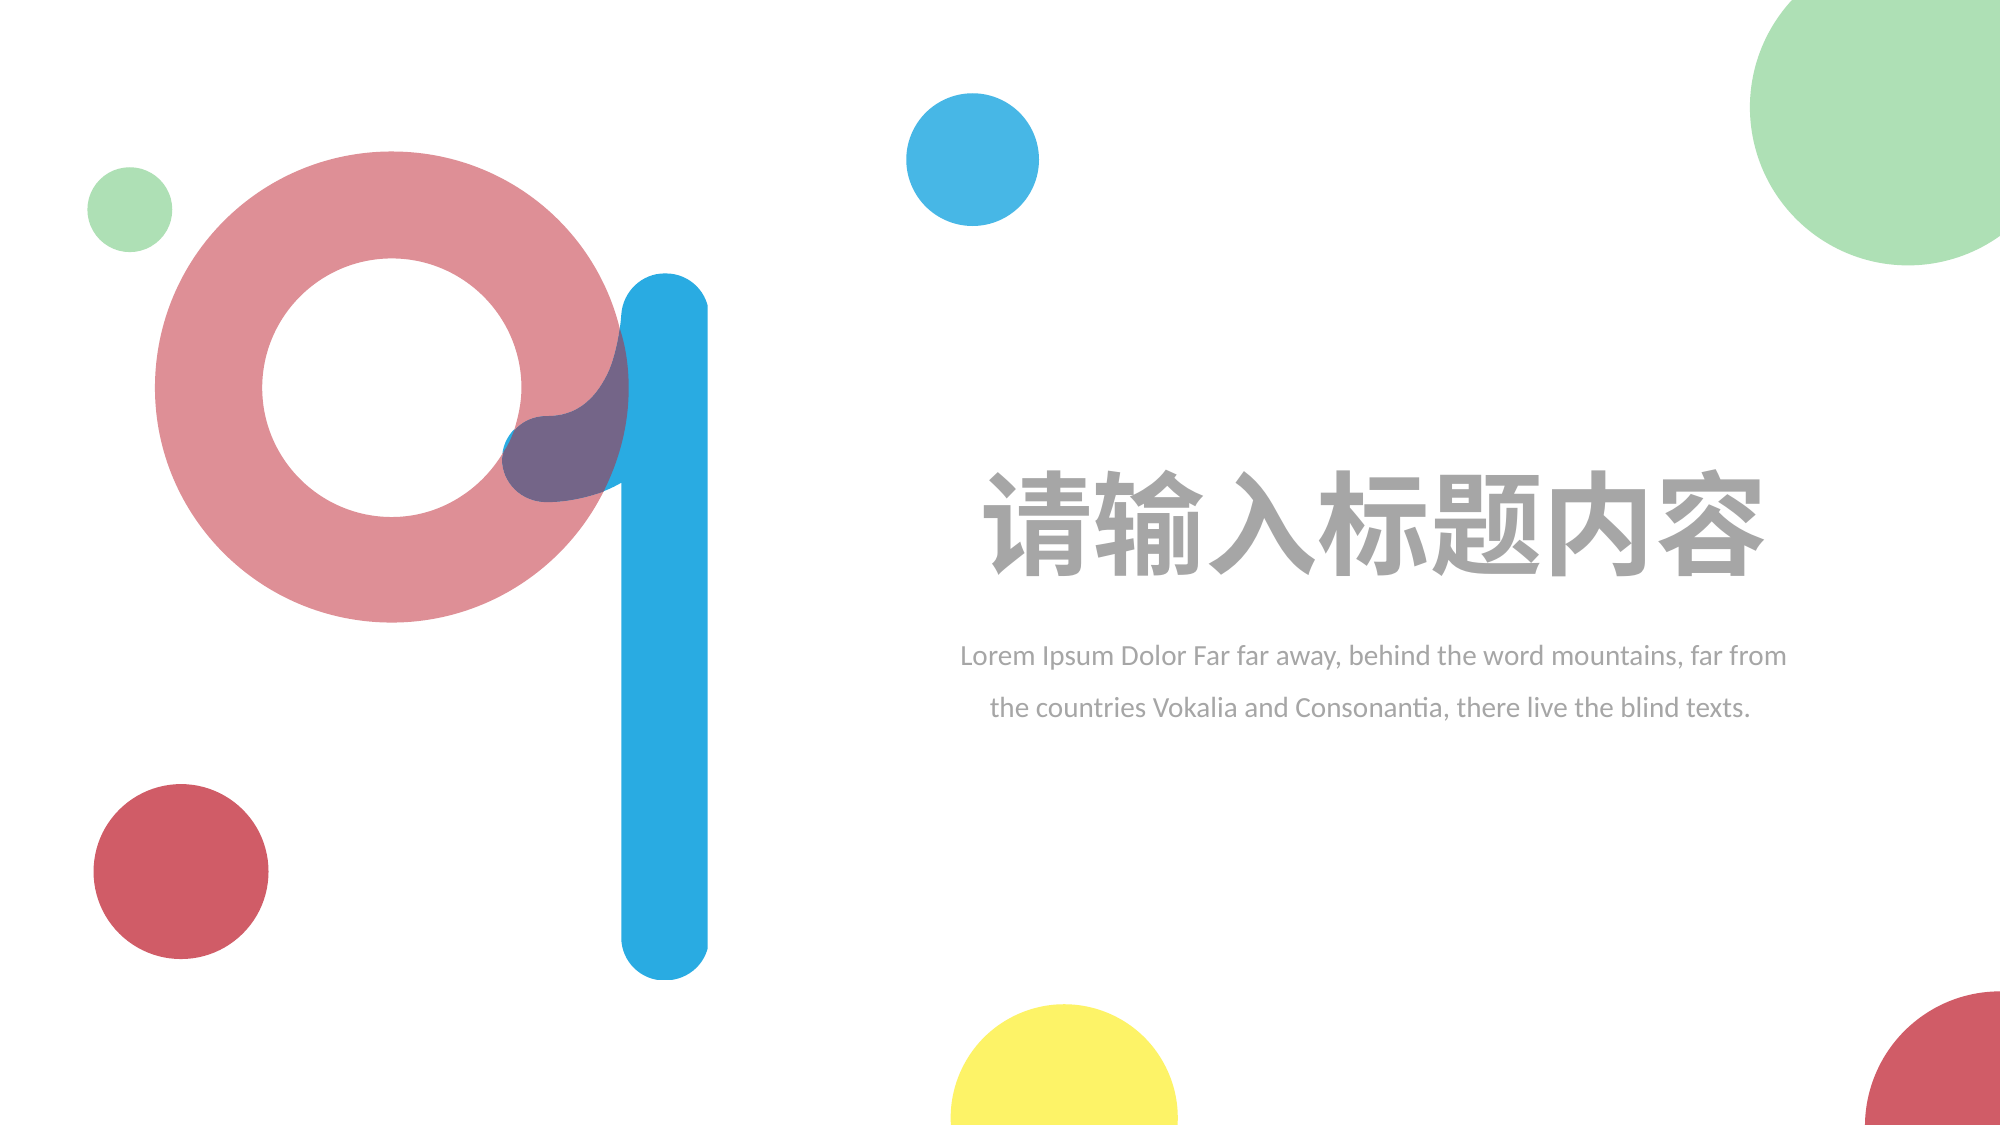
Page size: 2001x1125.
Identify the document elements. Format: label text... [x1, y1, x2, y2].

text_box [1748, 0, 2000, 267]
text_box [86, 166, 153, 254]
text_box Lorem Ipsum Dolor Far far away, behind the word mountains, far from the countries Vokalia and Consonantia, there live the blind texts. [926, 611, 1822, 731]
text_box [1863, 990, 2000, 1125]
text_box [949, 1003, 1179, 1125]
text_box [905, 92, 1041, 228]
text_box [92, 787, 153, 956]
text_box 请输入标题内容 [965, 446, 1783, 597]
picture [153, 150, 708, 980]
